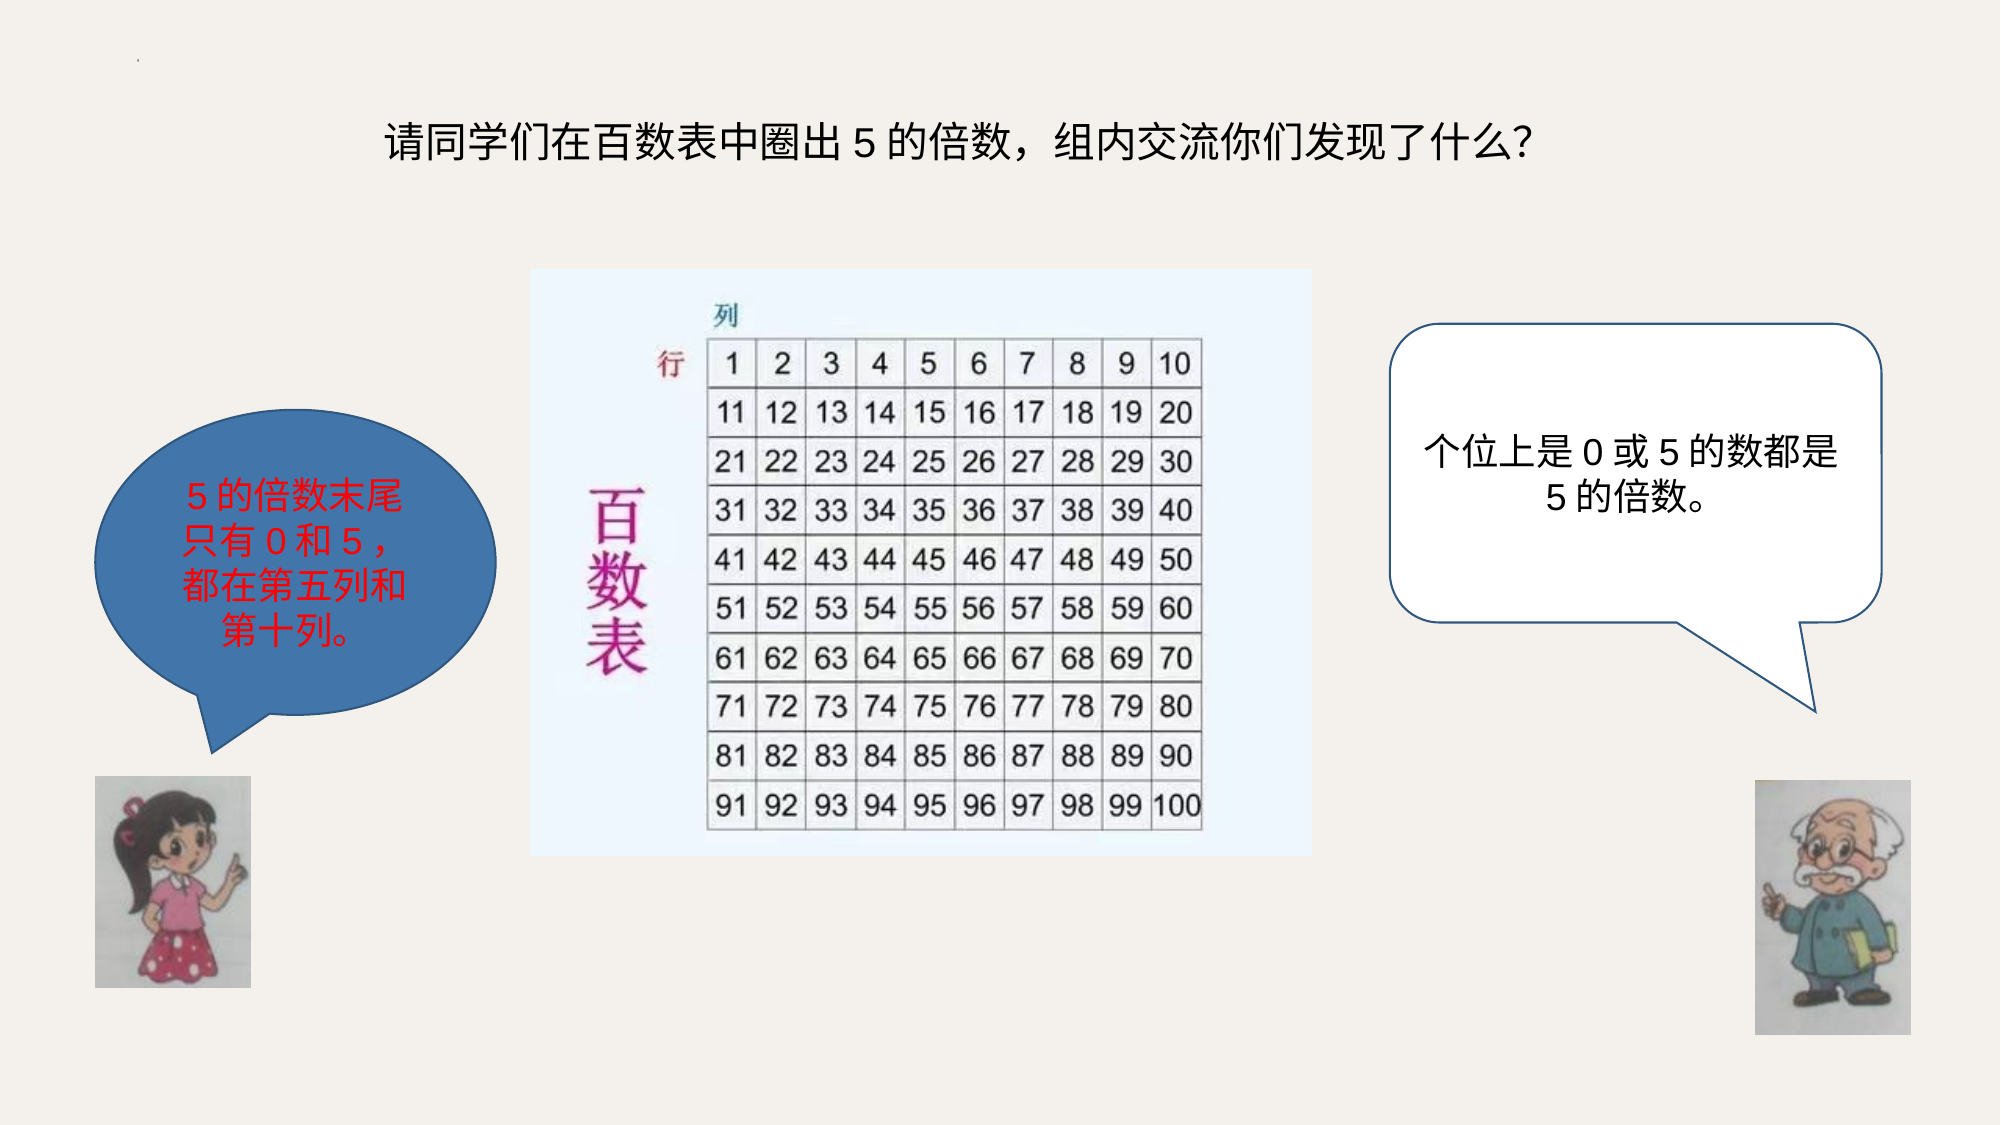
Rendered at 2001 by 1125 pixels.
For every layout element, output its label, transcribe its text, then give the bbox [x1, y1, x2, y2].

picture [530, 269, 1312, 856]
picture [95, 776, 251, 988]
text_box 个位上是0或5的数都是5的倍数。 [1388, 322, 1883, 714]
picture [1755, 780, 1911, 1035]
text_box 请同学们在百数表中圈出5的倍数，组内交流你们发现了什么？ [369, 108, 1691, 173]
text_box 5的倍数末尾只有0和5，都在第五列和第十列。 [94, 408, 497, 755]
